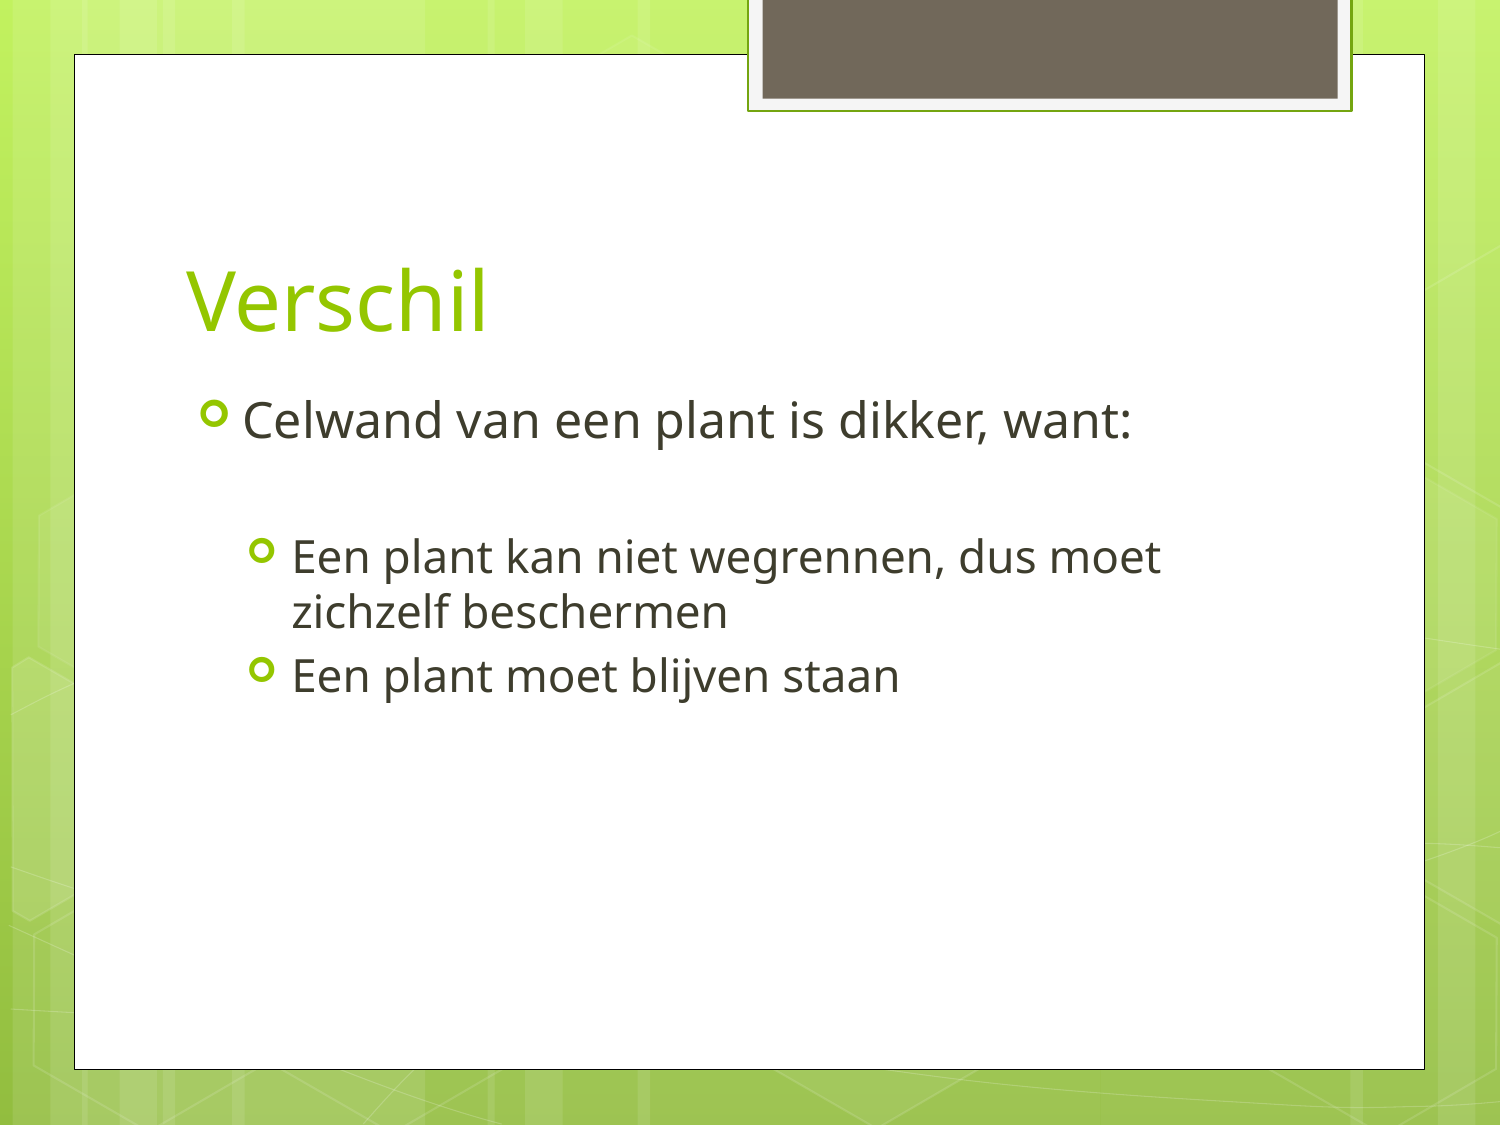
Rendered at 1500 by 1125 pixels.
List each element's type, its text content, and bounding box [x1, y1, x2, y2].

list Celwand van een plant is dikker, want: Een plant kan niet wegrennen, dus moet zichzelf beschermen Een plant moet blijven staan [171, 381, 1283, 957]
title Verschil [171, 168, 1324, 357]
